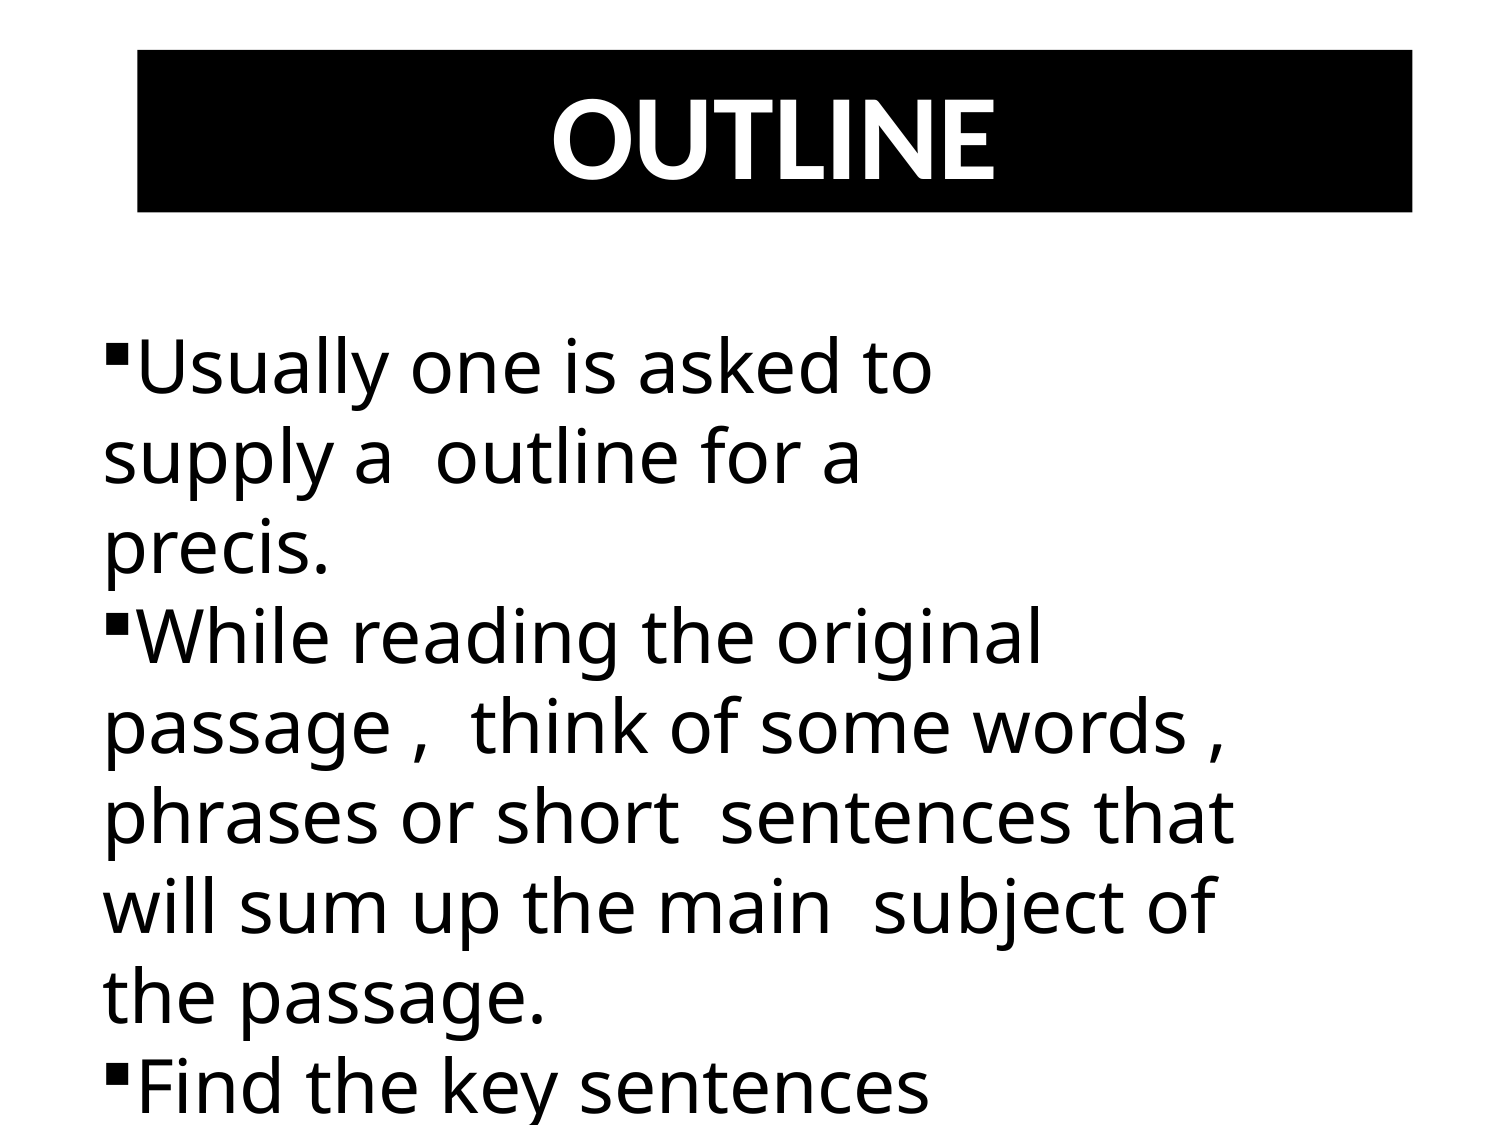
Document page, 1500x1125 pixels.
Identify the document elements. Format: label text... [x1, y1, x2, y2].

text_box Usually one is asked to supply a outline for a precis. While reading the original passage , think of some words , phrases or short sentences that will sum up the main subject of the passage. Find the key sentences [100, 316, 1252, 1125]
text_box OUTLINE [137, 49, 1413, 213]
